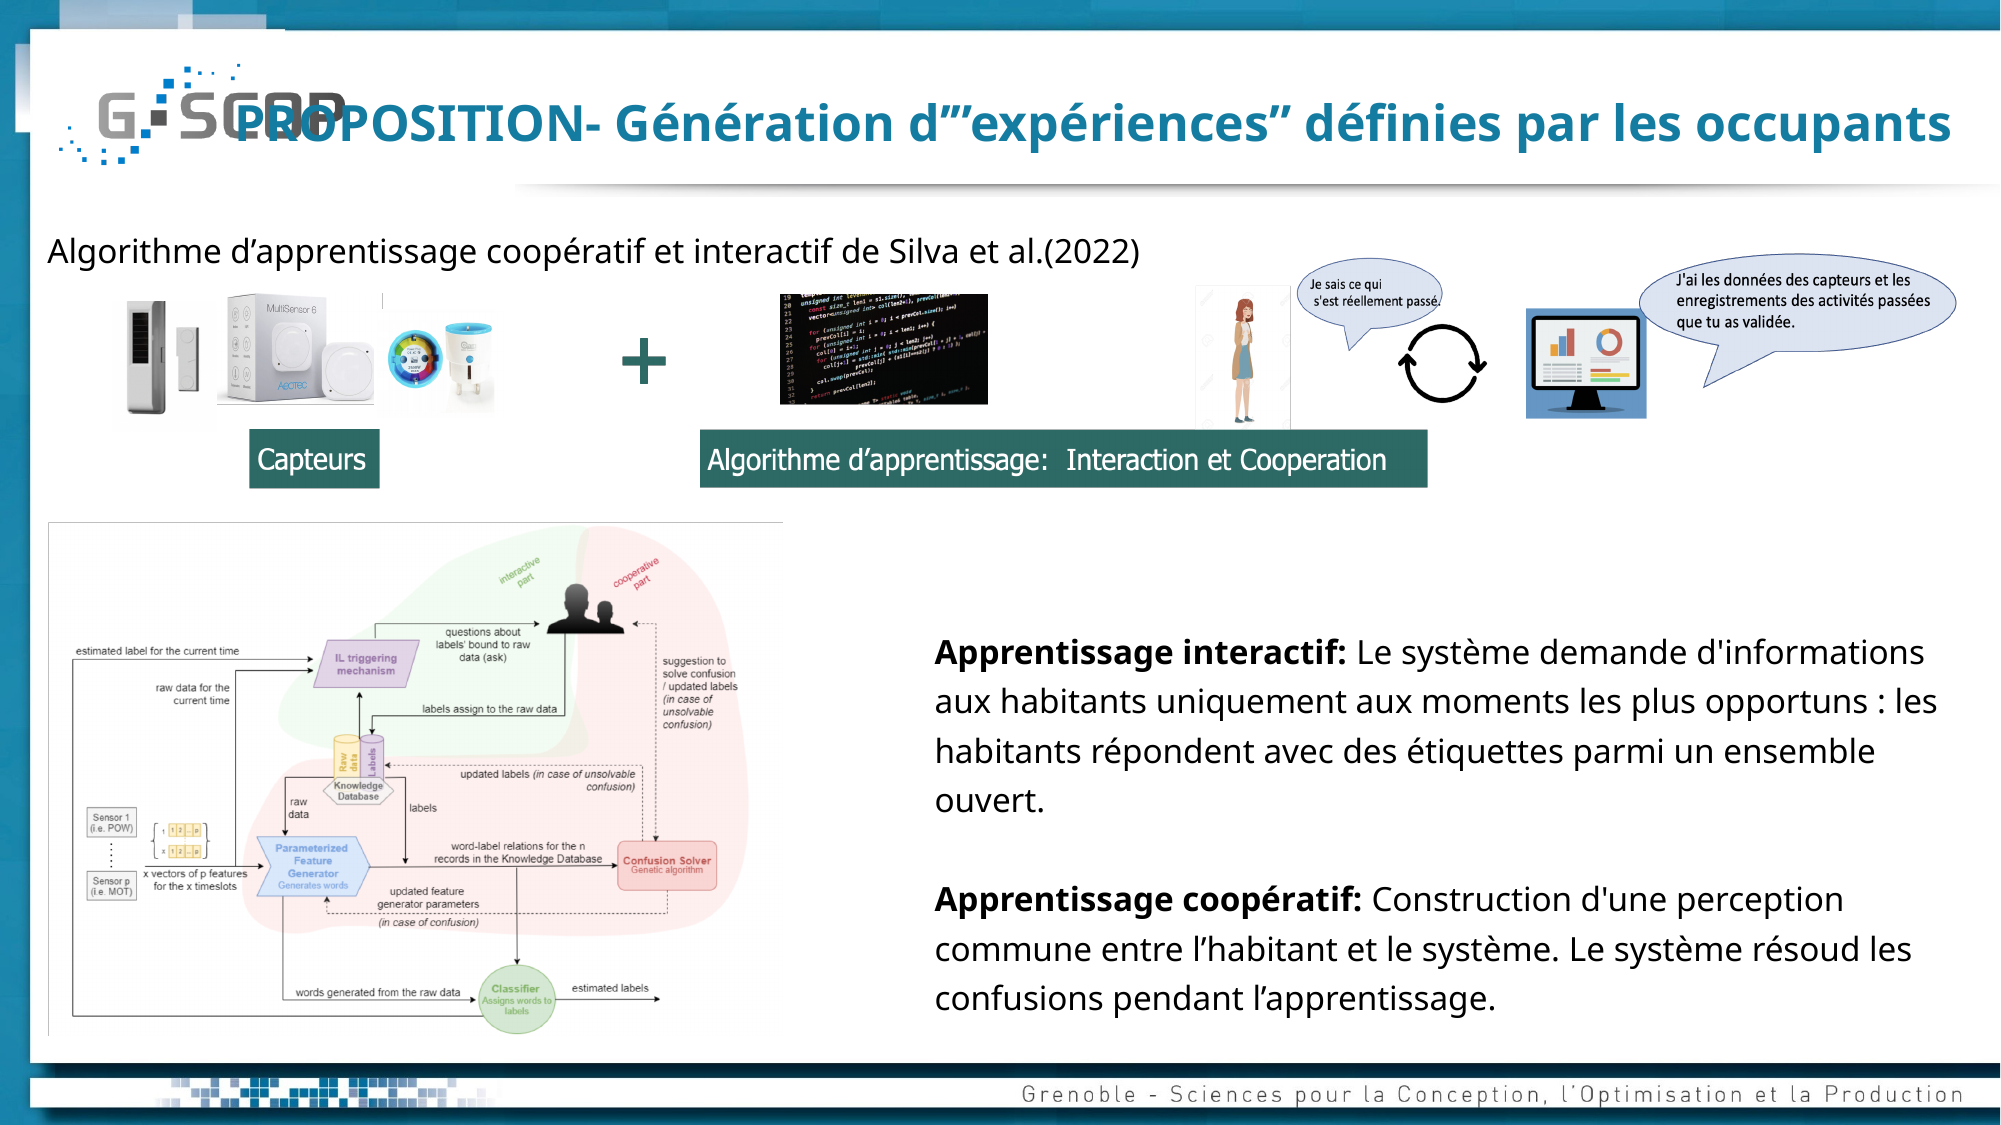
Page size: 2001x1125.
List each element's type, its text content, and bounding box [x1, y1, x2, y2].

picture [0, 0, 2001, 1125]
text_box Algorithme d’apprentissage coopératif et interactif de Silva et al.(2022) [32, 213, 2000, 1022]
title PROPOSITION- Génération d’”expériences” définies par les occupants [216, 50, 1968, 177]
text_box Apprentissage interactif: Le système demande d'informations aux habitants uniquement aux moments les plus opportuns : les habitants répondent avec des étiquettes parmi un ensemble ouvert. Apprentissage coopératif: Construction d'une perception commune entre l’habitant et le système. Le système résoud les confusions pendant l’apprentissage. [919, 614, 1968, 1100]
